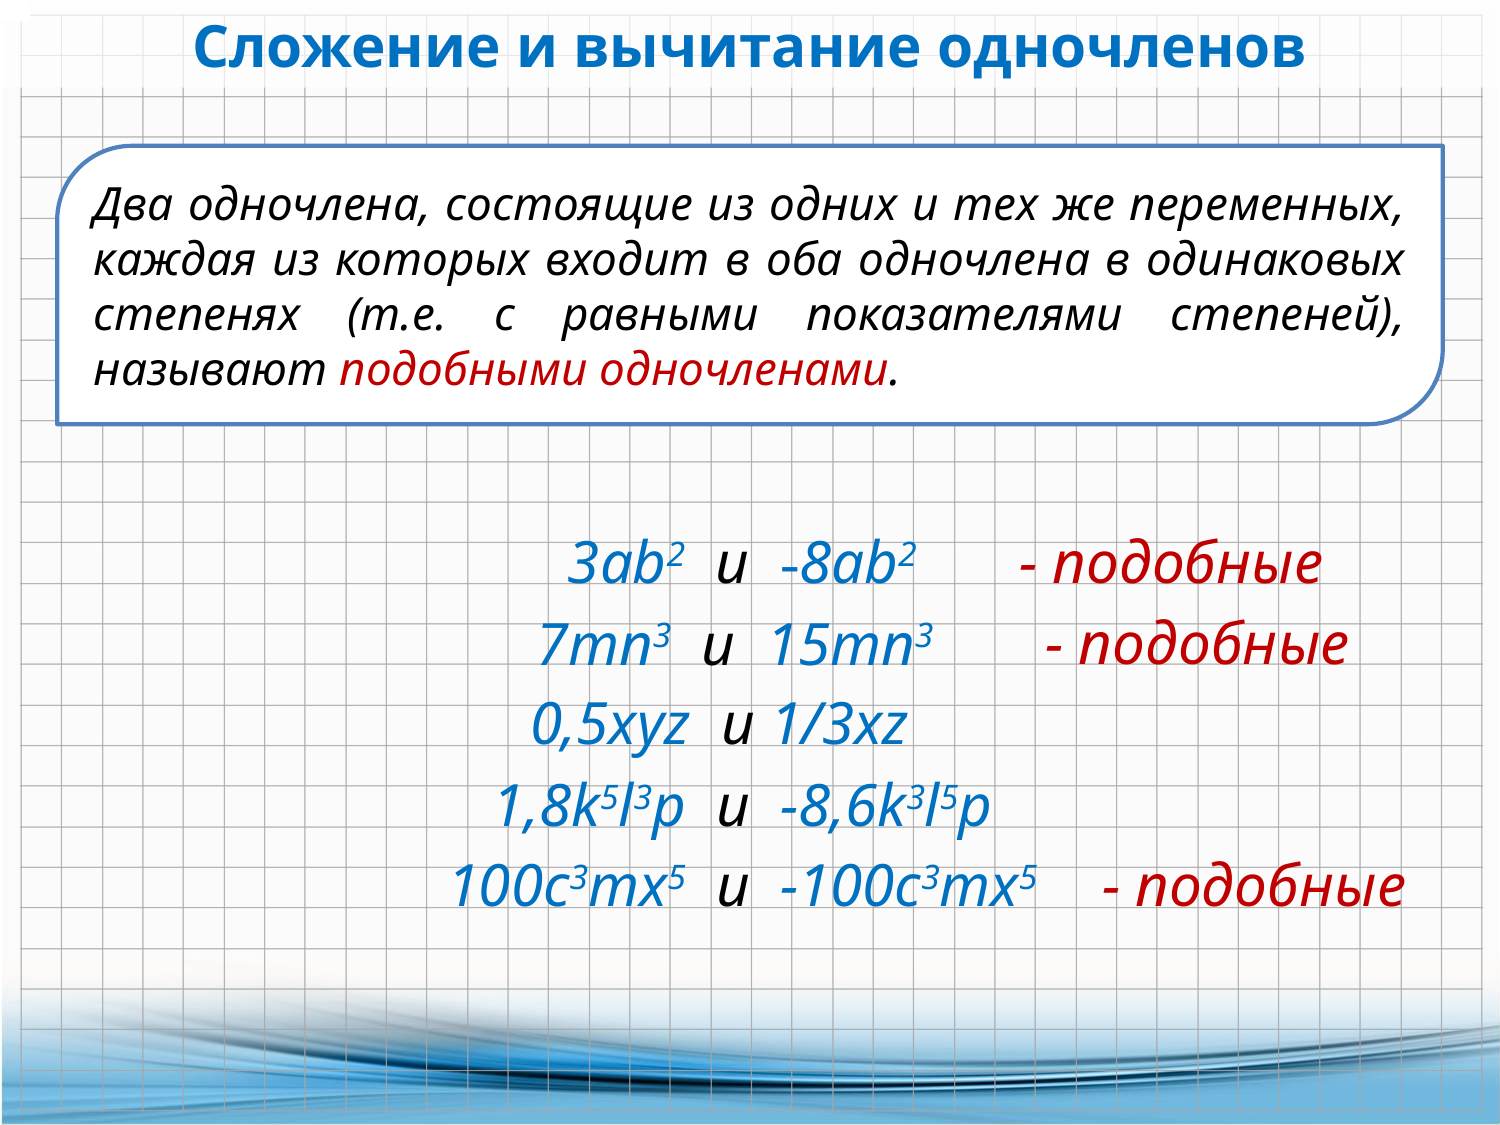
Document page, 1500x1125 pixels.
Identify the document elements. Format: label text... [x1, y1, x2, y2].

text_box 100с3тх5 и -100с3тх5 [1422, 841, 1500, 926]
text_box Два одночлена, состоящие из одних и тех же переменных, каждая из которых входит в оба одночлена в одинаковых степенях (т.е. с равными показателями степеней), называют подобными одночленами. [55, 143, 1445, 427]
text_box - подобные [1087, 841, 1422, 926]
text_box 1,8k5l3р и -8,6k3l5р [0, 761, 1500, 841]
text_box - подобные [1030, 598, 1365, 684]
picture [0, 926, 1500, 1125]
picture [0, 88, 1500, 517]
text_box Сложение и вычитание одночленов [0, 0, 1500, 88]
text_box 0,5хyz и 1/3хz [0, 679, 1500, 761]
text_box - подобные [1004, 518, 1339, 603]
text_box 7mn3 и 15mn3 [1365, 599, 1500, 679]
text_box 100с3тх5 и -100с3тх5 [0, 841, 1087, 926]
text_box 7mn3 и 15mn3 [0, 599, 1030, 679]
text_box 3ab2 и -8ab2 [0, 517, 1500, 599]
